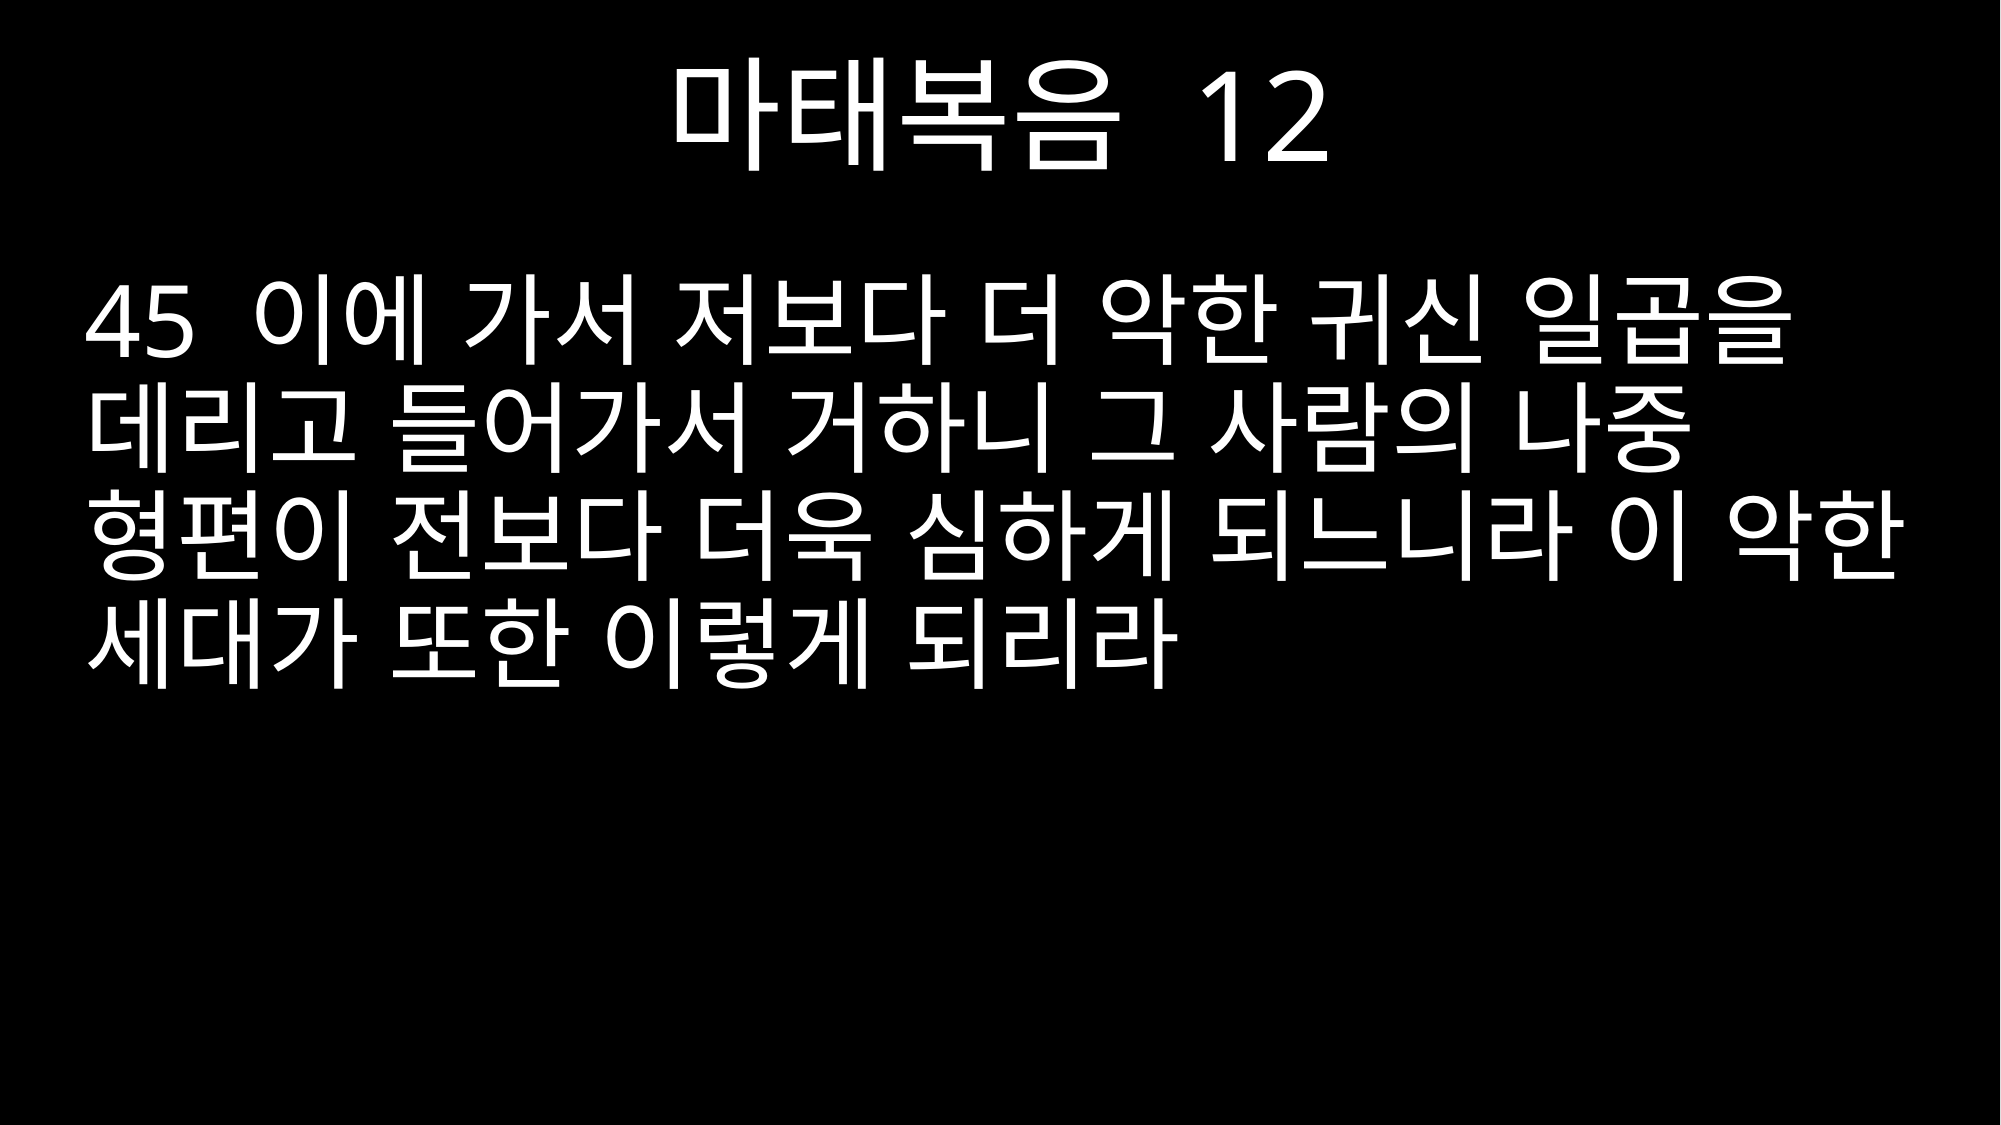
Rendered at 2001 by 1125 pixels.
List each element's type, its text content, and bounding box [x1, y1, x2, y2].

list 45 이에 가서 저보다 더 악한 귀신 일곱을 데리고 들어가서 거하니 그 사람의 나중 형편이 전보다 더욱 심하게 되느니라 이 악한 세대가 또한 이렇게 되리라 [69, 263, 1953, 423]
footer 마태복음 12 [0, 32, 2000, 192]
picture [0, 0, 2001, 1125]
